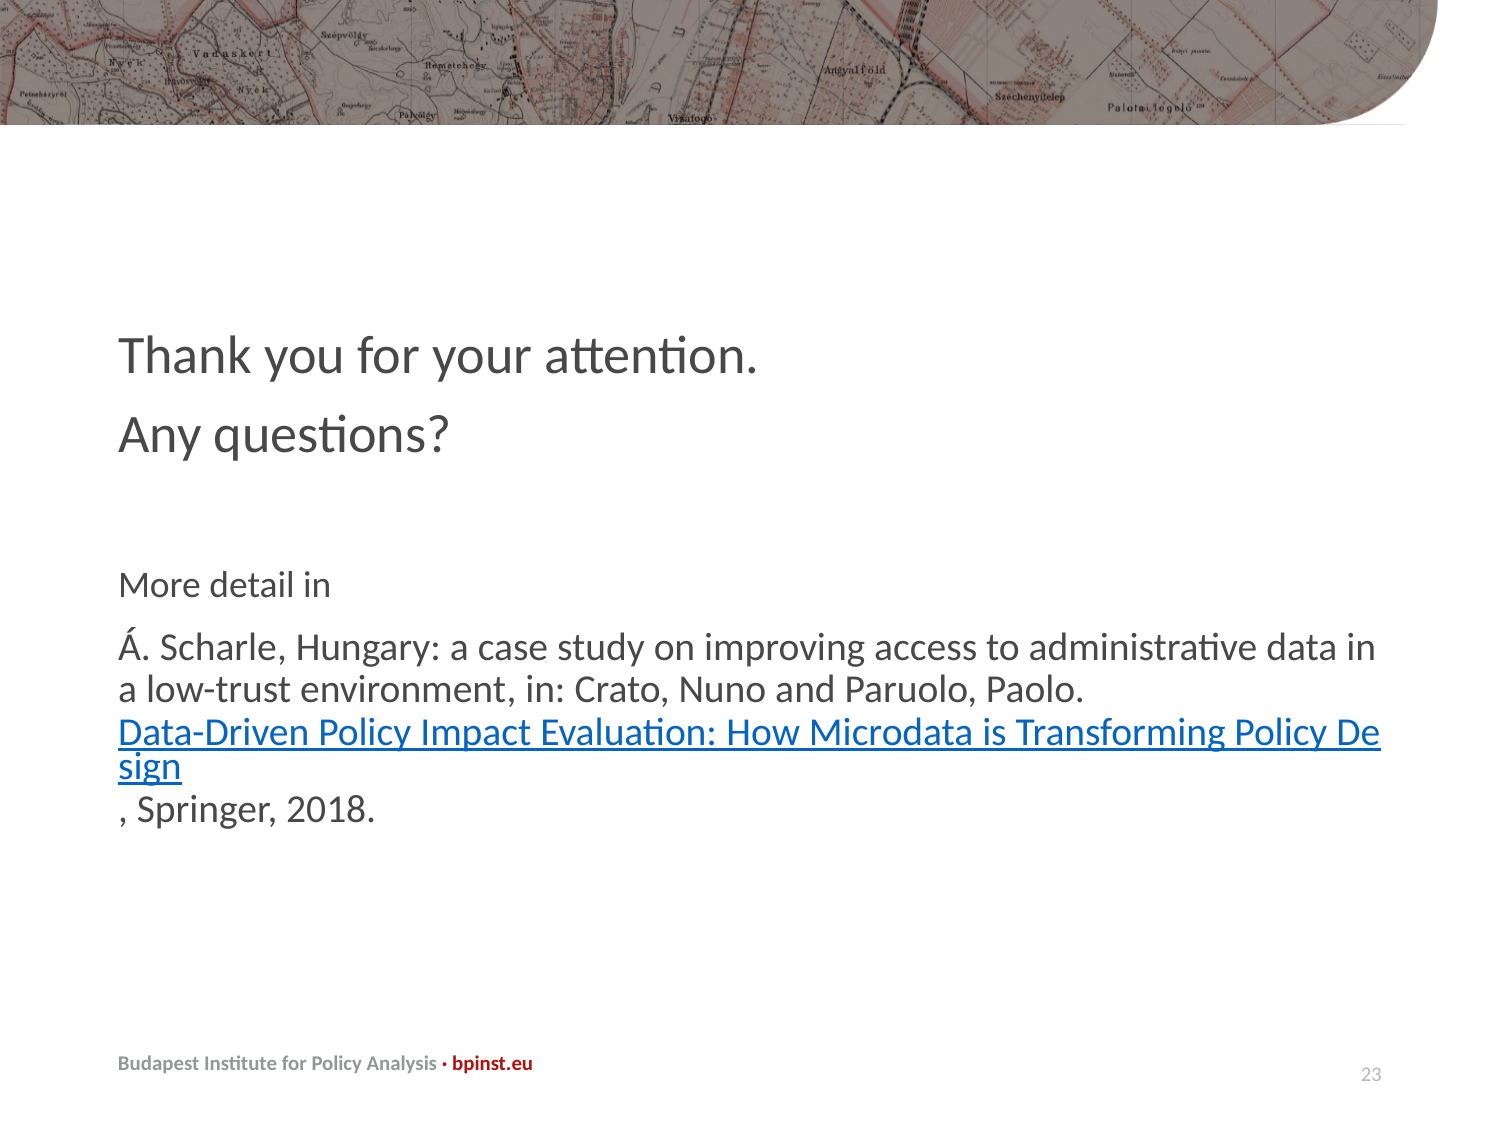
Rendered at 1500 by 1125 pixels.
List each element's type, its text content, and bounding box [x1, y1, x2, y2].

picture [0, 0, 1500, 125]
slide_number 22 [1059, 1042, 1397, 1103]
list Thank you for your attention. Any questions? More detail in Á. Scharle, Hungary: a case study on improving access to administrative data in a low-trust environment, in: Crato, Nuno and Paruolo, Paolo. Data-Driven Policy Impact Evaluation: How Microdata is Transforming Policy Design, Springer, 2018. [103, 154, 1397, 1010]
